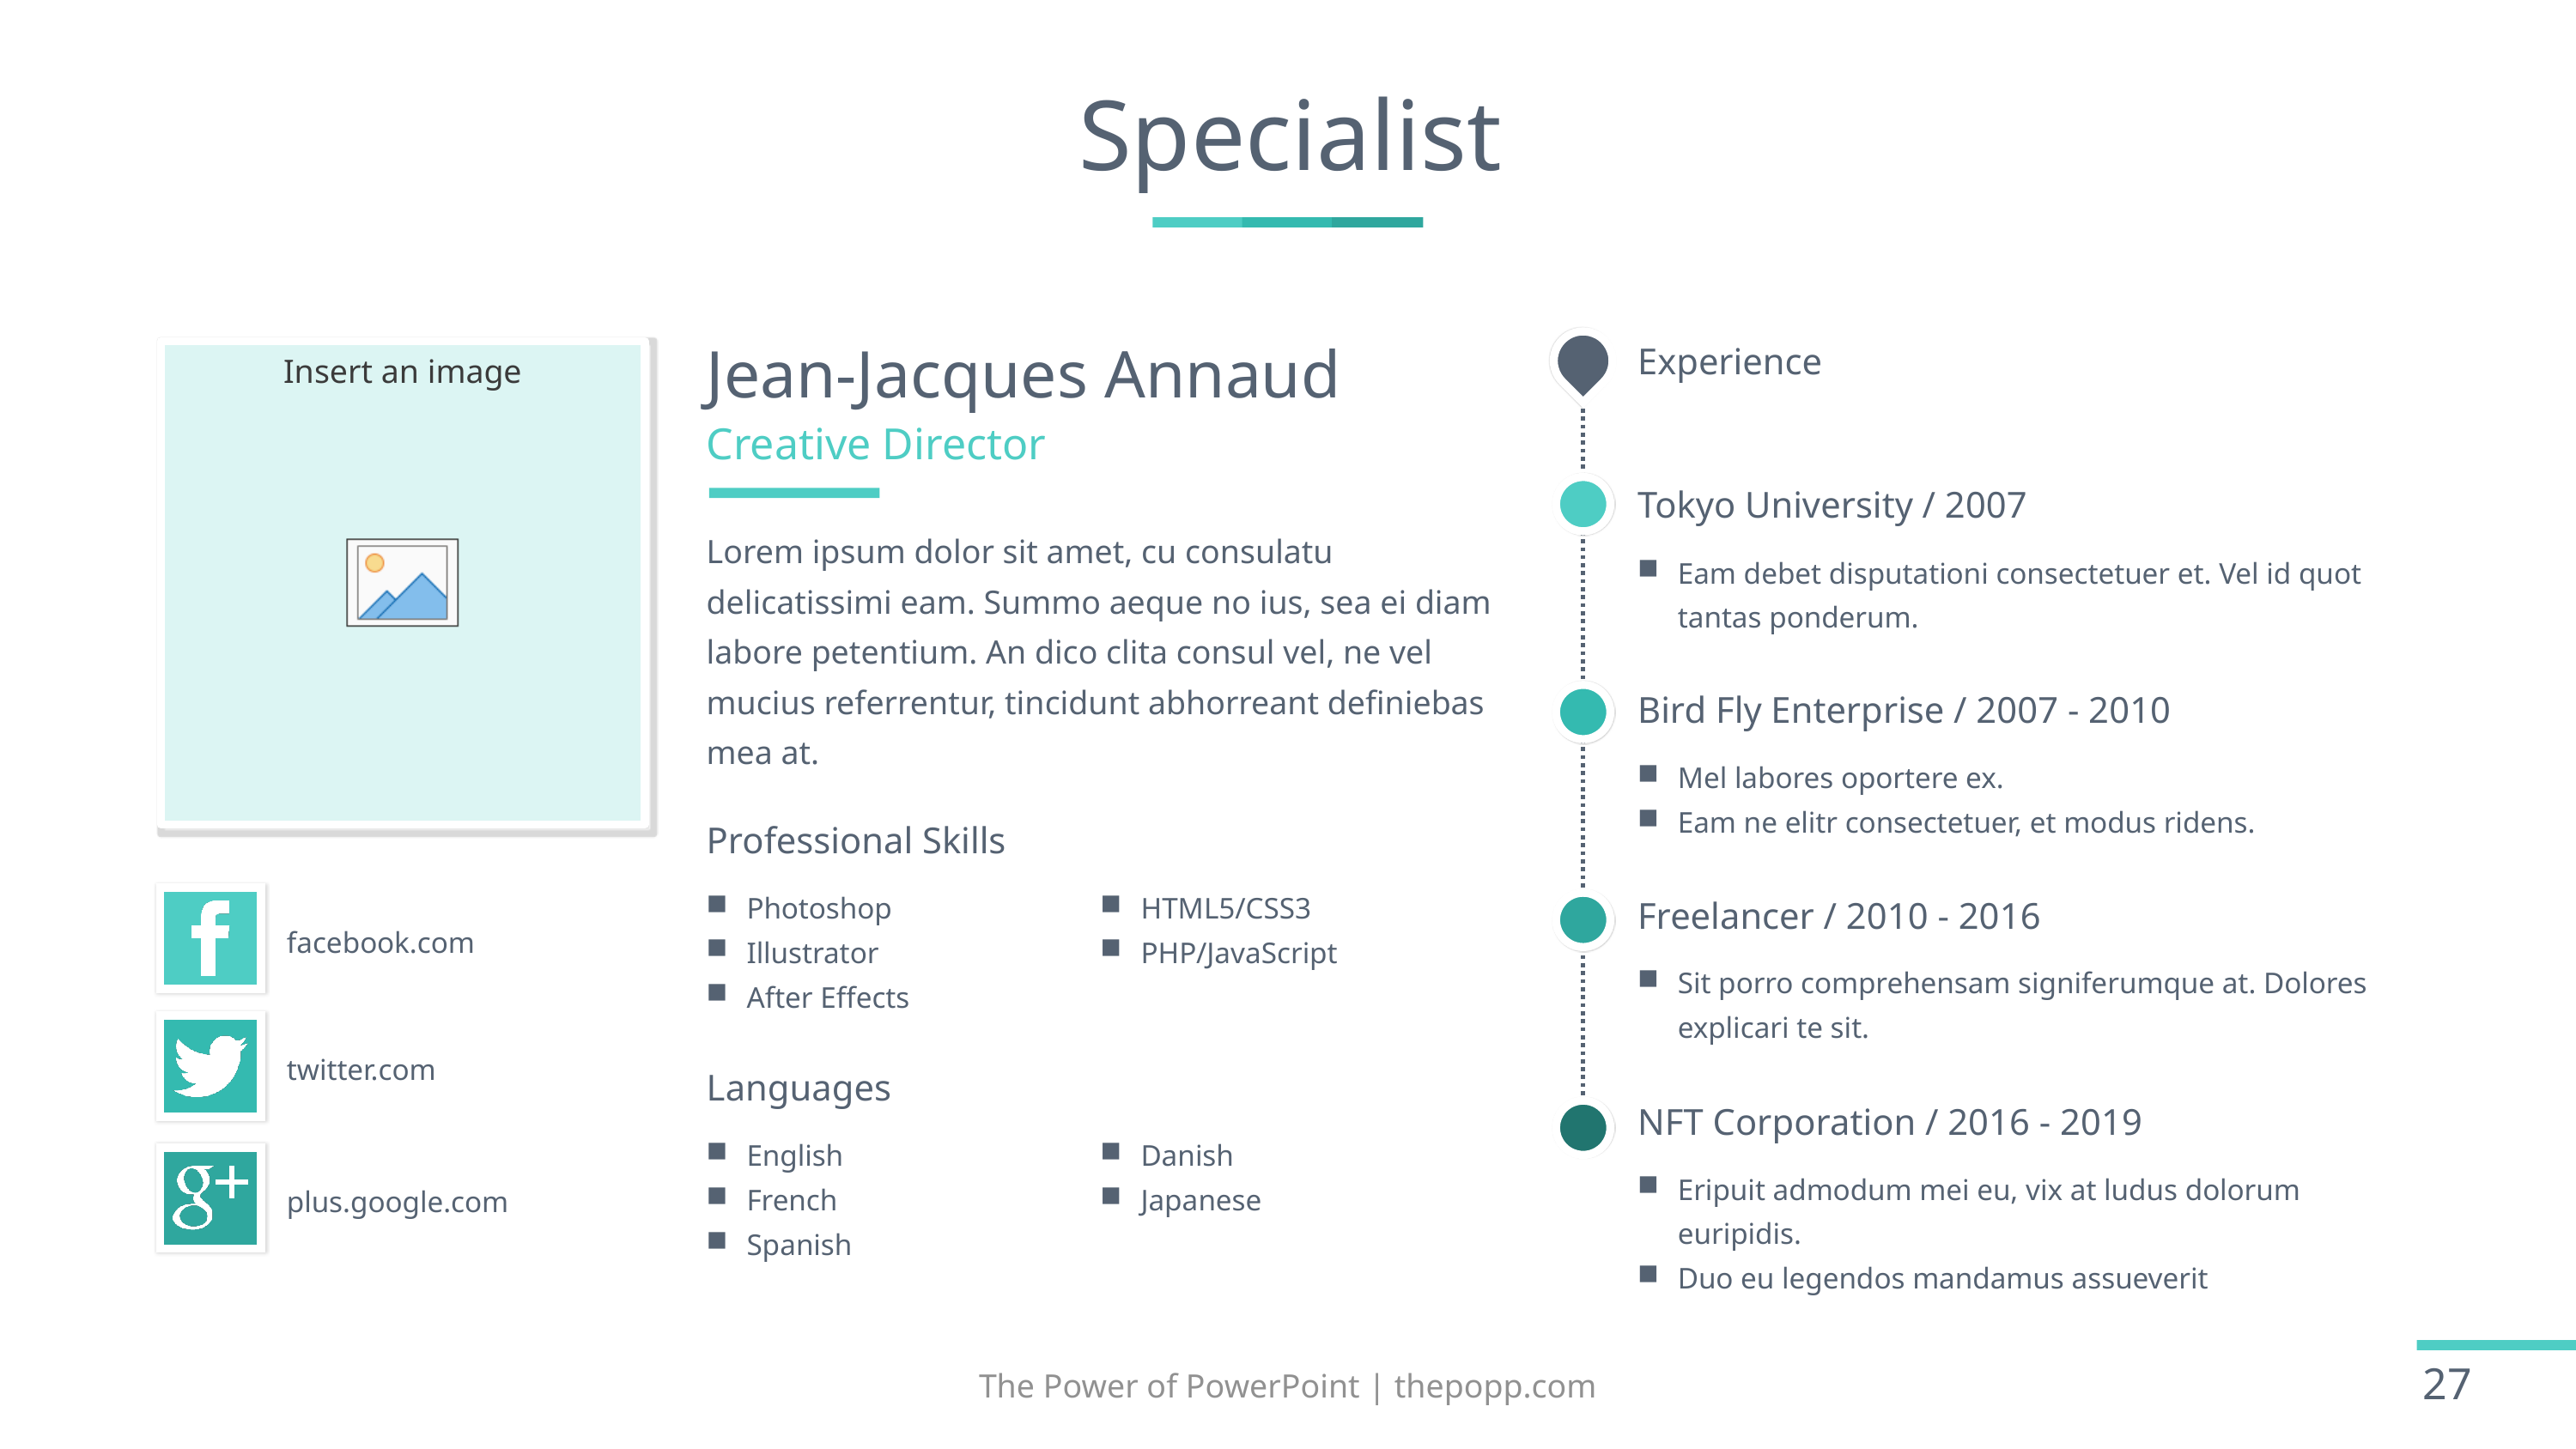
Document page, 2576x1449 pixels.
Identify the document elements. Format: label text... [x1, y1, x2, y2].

list Creative Director [693, 399, 1509, 486]
list Bird Fly Enterprise / 2007 - 2010 [1625, 675, 2419, 743]
list Eripuit admodum mei eu, vix at ludus dolorum euripidis. Duo eu legendos mandamus assueverit [1625, 1155, 2419, 1278]
list Languages [693, 1052, 1508, 1121]
picture [173, 900, 248, 976]
list NFT Corporation / 2016 - 2019 [1625, 1086, 2419, 1155]
list Experience [1625, 326, 2419, 396]
picture [173, 1028, 248, 1104]
title Specialist [69, 49, 2512, 230]
list plus.google.com [274, 1156, 641, 1236]
list Mel labores oportere ex. Eam ne elitr consectetuer, et modus ridens. [1625, 743, 2419, 867]
list Tokyo University / 2007 [1625, 470, 2419, 538]
list facebook.com [274, 896, 641, 976]
list twitter.com [274, 1024, 641, 1104]
list Sit porro comprehensam signiferumque at. Dolores explicari te sit. [1625, 949, 2419, 1072]
list Lorem ipsum dolor sit amet, cu consulatu delicatissimi eam. Summo aeque no ius, sea ei diam labore petentium. An dico clita consul vel, ne vel mucius referrentur, tincidunt abhorreant definiebas mea at. [693, 513, 1509, 780]
picture [164, 344, 641, 821]
slide_number 27 [2409, 1351, 2576, 1421]
footer The Power of PowerPoint | thepopp.com [853, 1349, 1723, 1427]
list Freelancer / 2010 - 2016 [1625, 880, 2419, 949]
list Jean-Jacques Annaud [693, 318, 1509, 399]
list Eam debet disputationi consectetuer et. Vel id quot tantas ponderum. [1625, 538, 2419, 662]
list Photoshop Illustrator After Effects HTML5/CSS3 PHP/JavaScript [693, 873, 1508, 1035]
list English French Spanish Danish Japanese [693, 1121, 1508, 1283]
list Professional Skills [693, 805, 1508, 873]
picture [173, 1161, 248, 1236]
